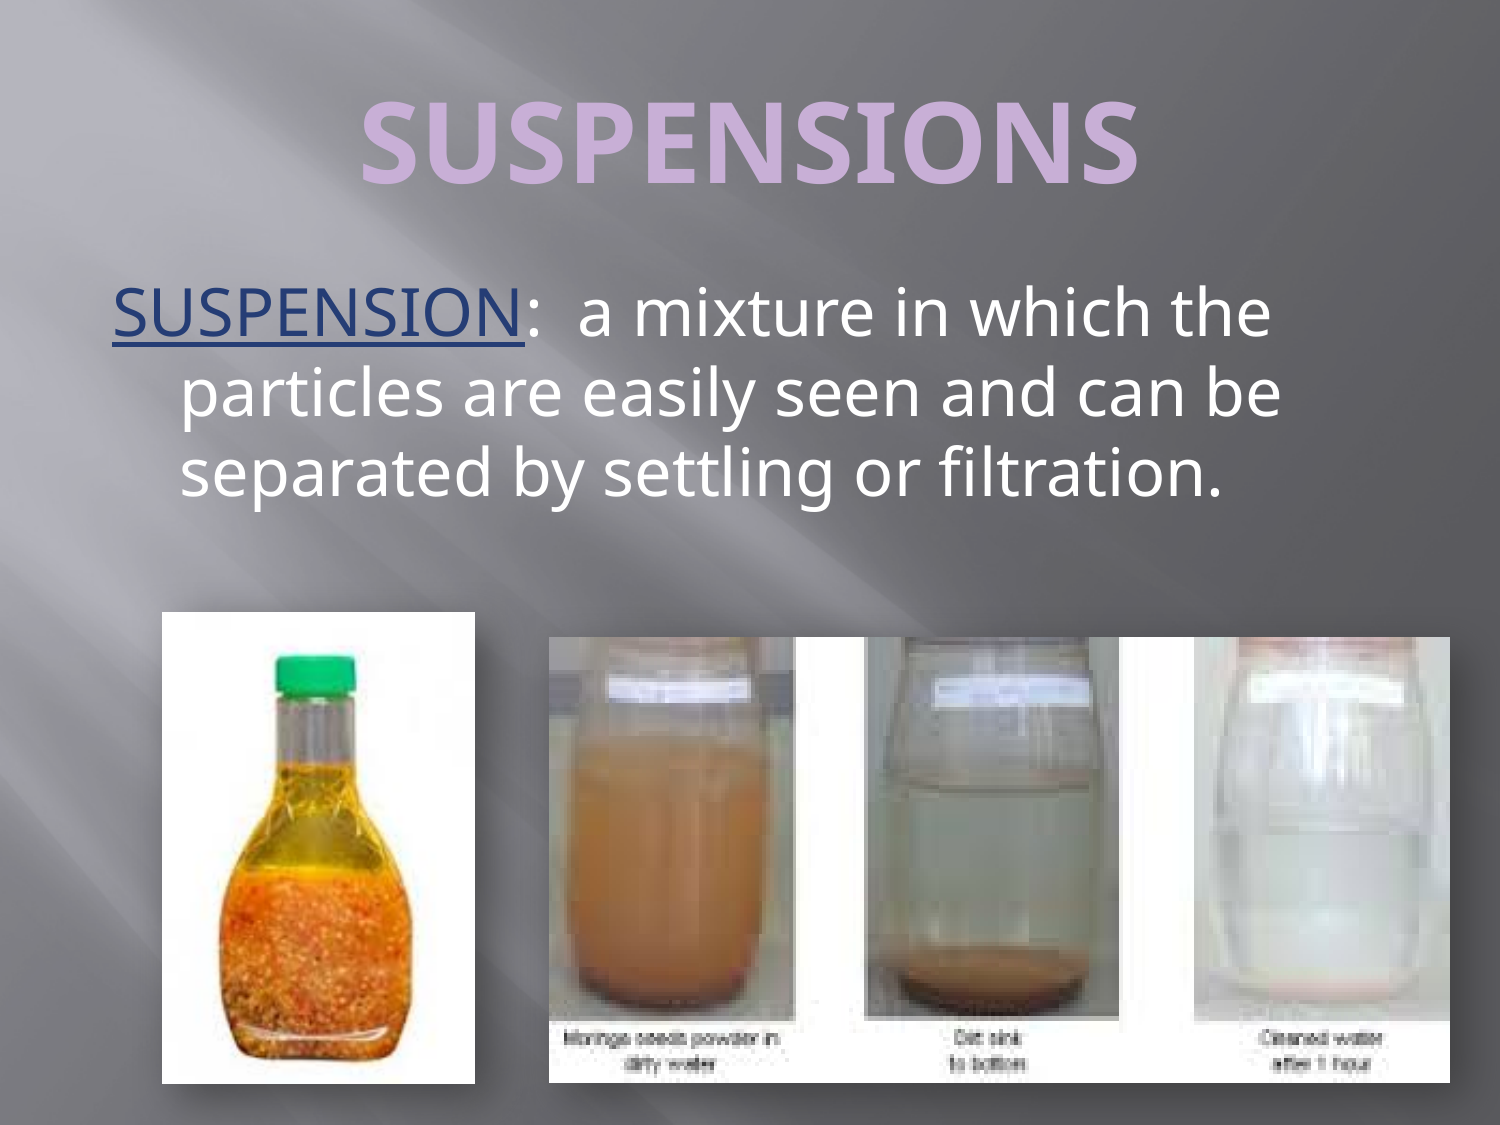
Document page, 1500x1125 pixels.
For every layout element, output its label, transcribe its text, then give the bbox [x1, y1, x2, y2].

list SUSPENSION: a mixture in which the particles are easily seen and can be separated by settling or filtration. [75, 262, 1425, 1035]
picture [549, 637, 1451, 1083]
title SUSPENSIONS [75, 45, 1425, 233]
picture [162, 612, 476, 1084]
